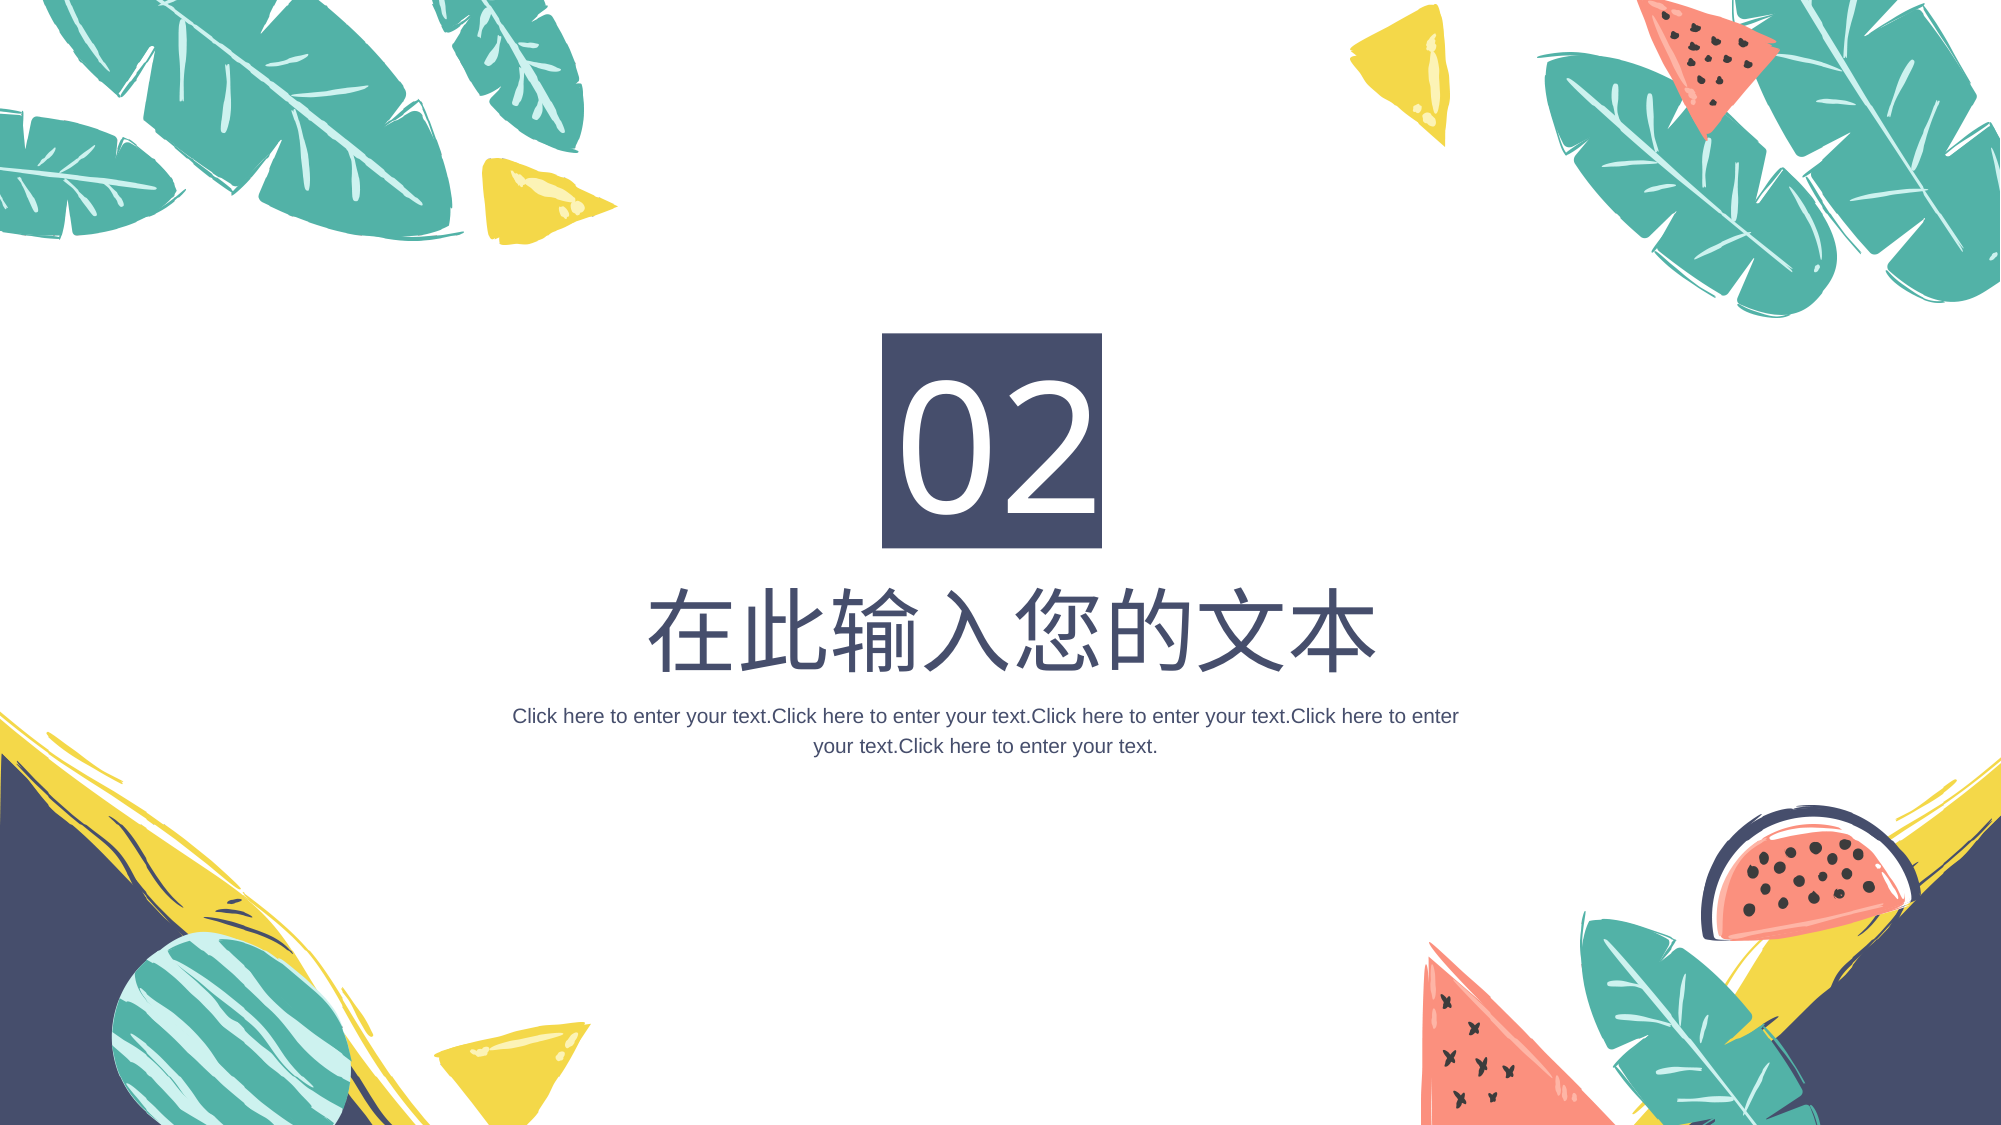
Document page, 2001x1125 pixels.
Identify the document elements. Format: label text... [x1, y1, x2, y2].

picture [0, 698, 637, 1125]
text_box Click here to enter your text.Click here to enter your text.Click here to enter your text.Click here to enter your text.Click here to enter your text. [485, 690, 1487, 766]
text_box 在此输入您的文本 [618, 551, 1408, 690]
picture [0, 0, 690, 293]
picture [1318, 0, 2000, 322]
picture [1379, 742, 2001, 1125]
text_box 02 [732, 323, 1219, 551]
